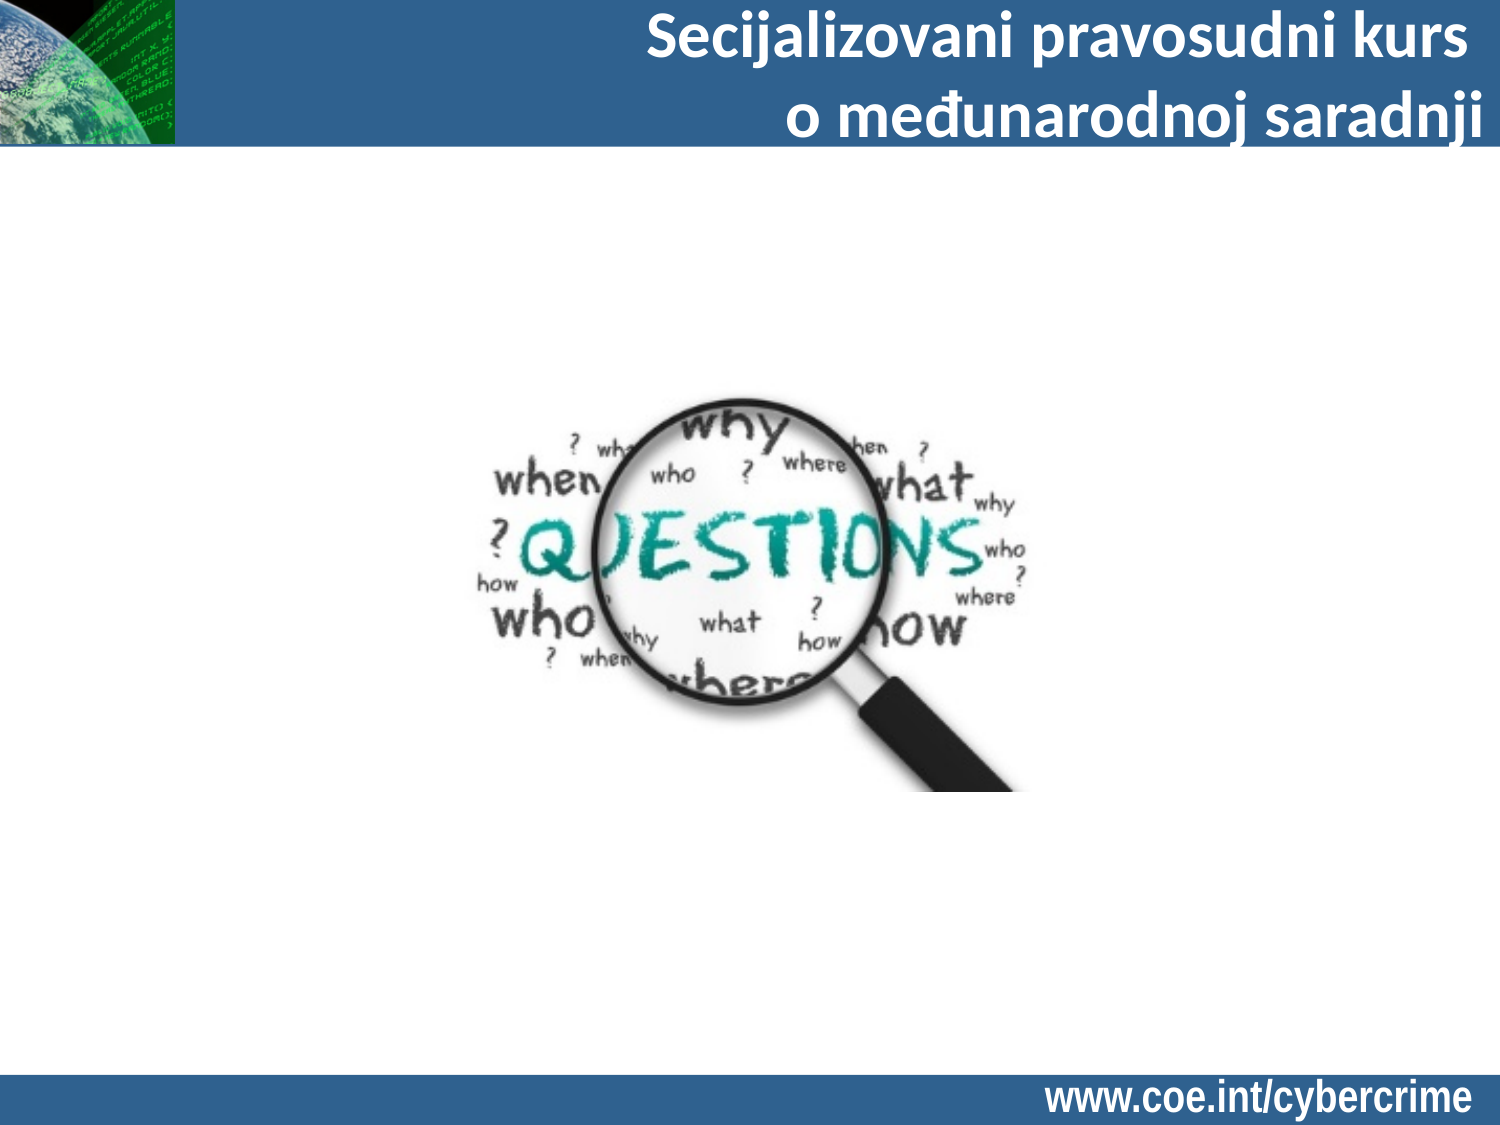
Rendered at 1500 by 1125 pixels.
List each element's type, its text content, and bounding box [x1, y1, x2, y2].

text_box Secijalizovani pravosudni kurs o međunarodnoj saradnji [177, 0, 1500, 149]
text_box [0, 1073, 1030, 1125]
text_box www.coe.int/cybercrime [1030, 1059, 1500, 1125]
picture [0, 0, 175, 144]
picture [443, 332, 1057, 793]
